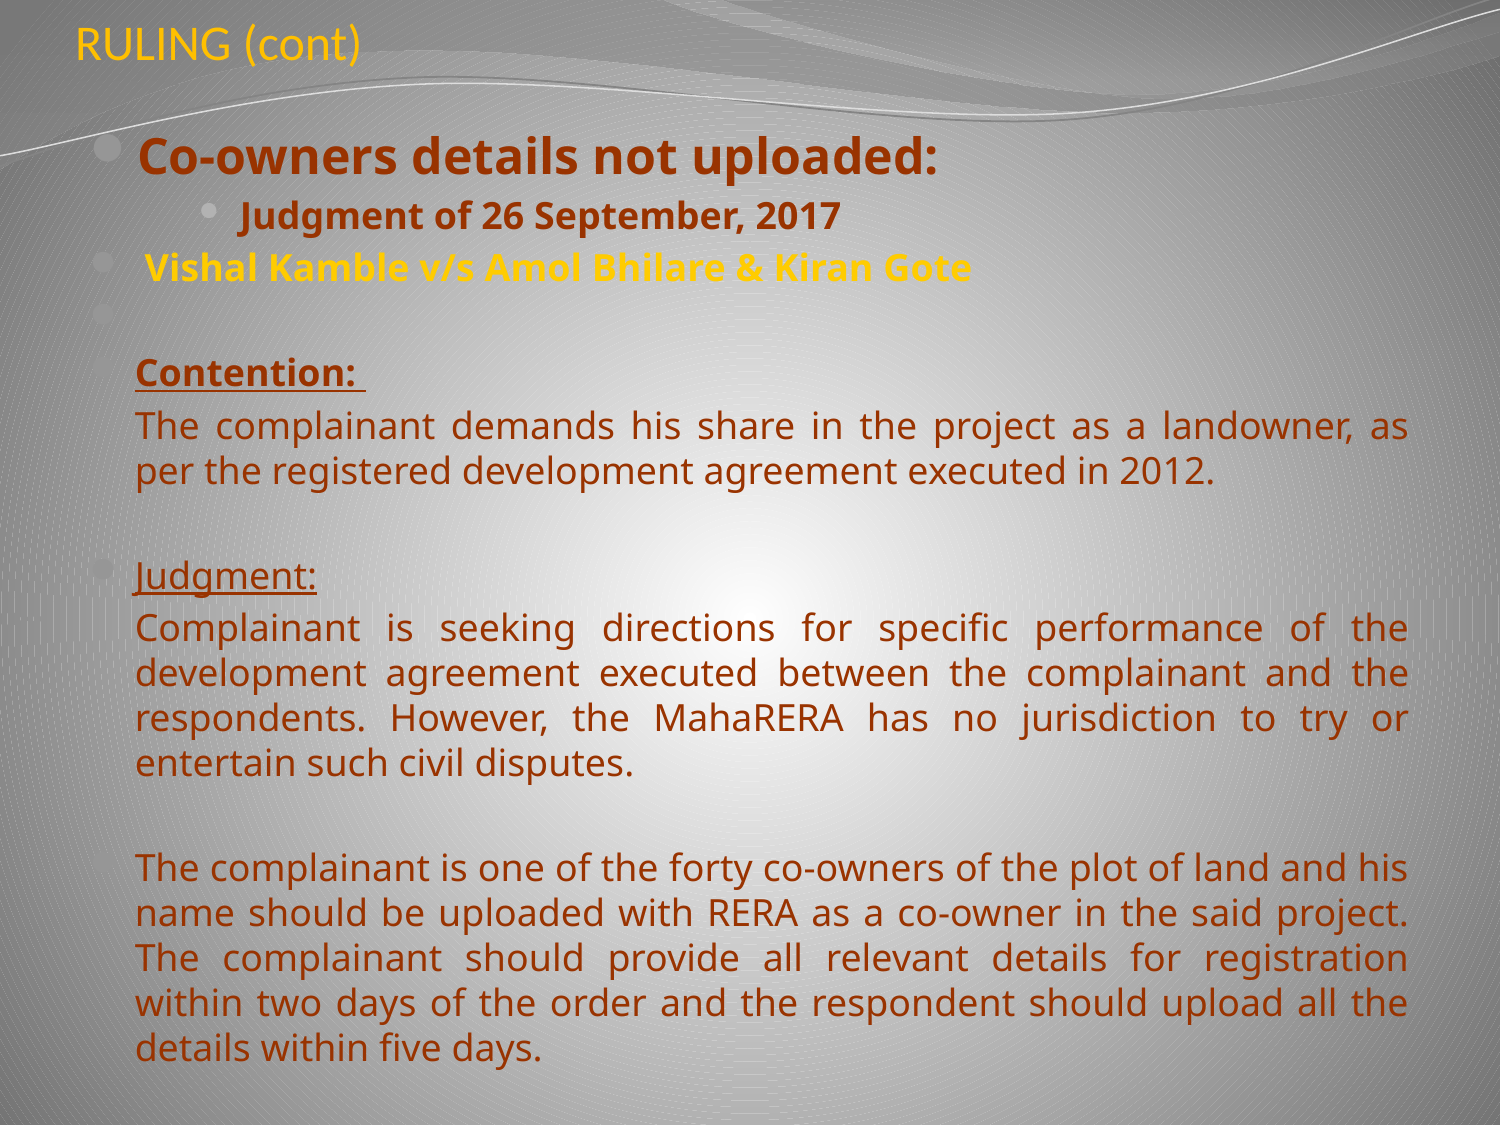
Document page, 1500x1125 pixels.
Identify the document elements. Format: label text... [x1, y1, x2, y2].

title RULING (cont) [75, 23, 1425, 46]
list Co-owners details not uploaded: Judgment of 26 September, 2017 Vishal Kamble v/s Amol Bhilare & Kiran Gote Contention: The complainant demands his share in the project as a landowner, as per the registered development agreement executed in 2012. Judgment: Complainant is seeking directions for specific performance of the development agreement executed between the complainant and the respondents. However, the MahaRERA has no jurisdiction to try or entertain such civil disputes. The complainant is one of the forty co-owners of the plot of land and his name should be uploaded with RERA as a co-owner in the said project. The complainant should provide all relevant details for registration within two days of the order and the respondent should upload all the details within five days. [75, 46, 1425, 1079]
